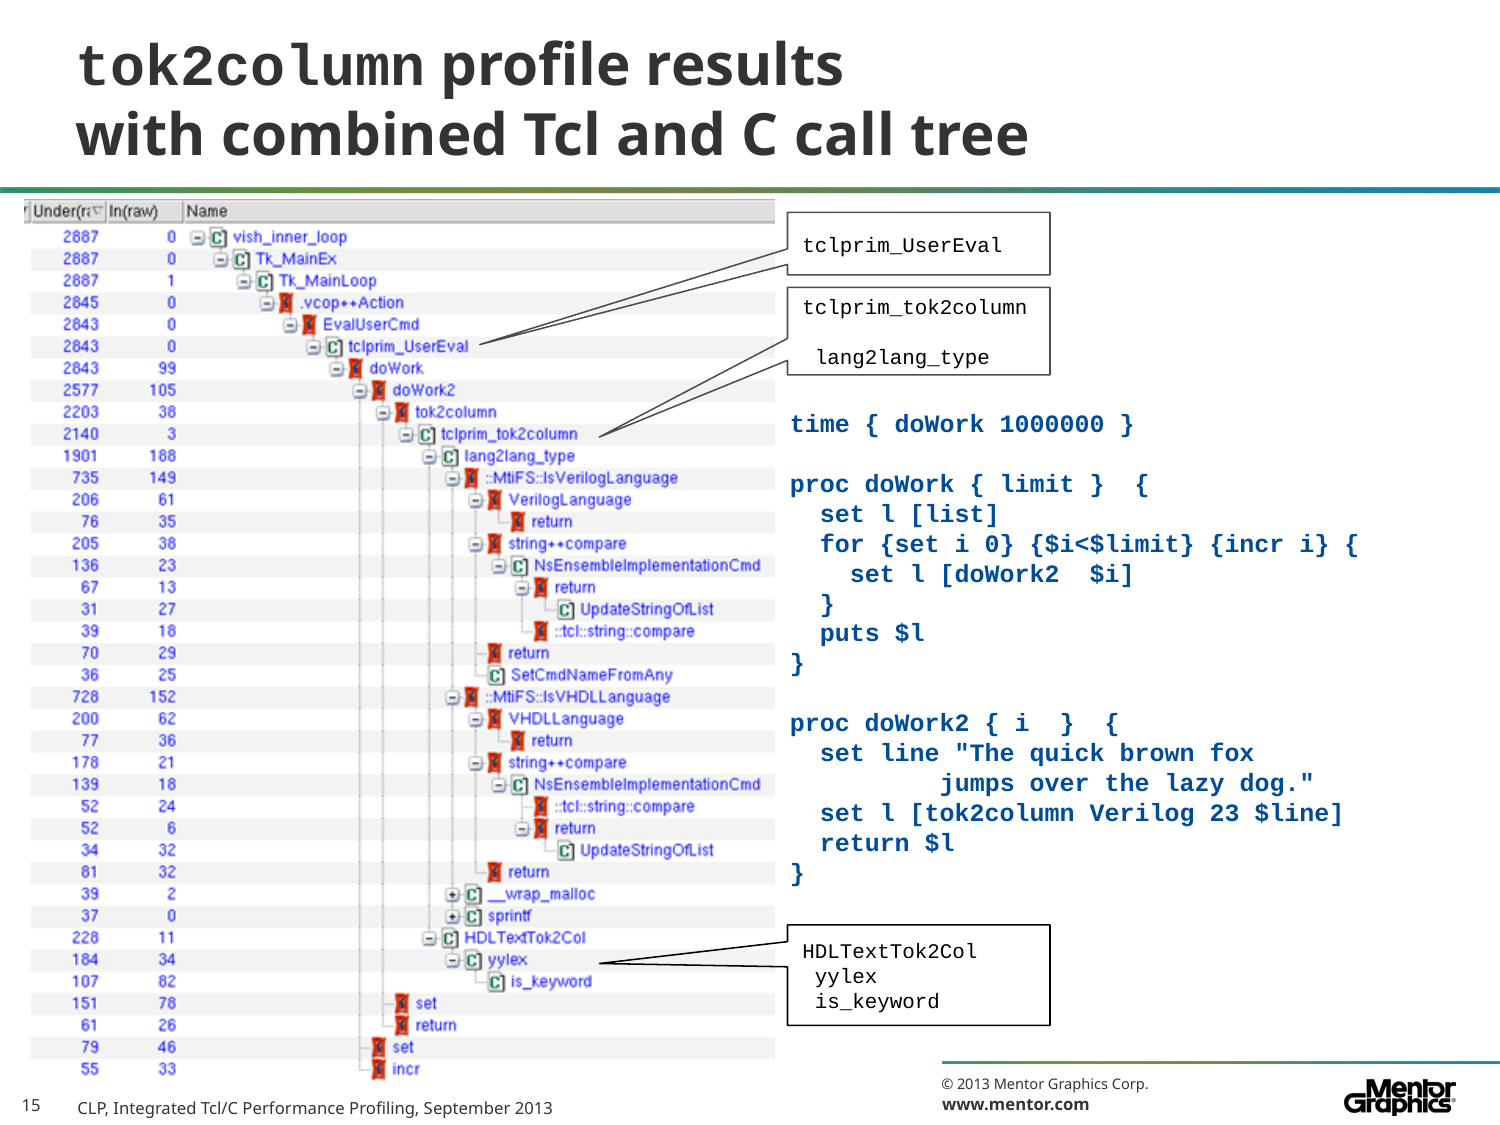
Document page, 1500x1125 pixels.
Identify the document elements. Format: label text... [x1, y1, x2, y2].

slide_number 15 [0, 1087, 63, 1125]
picture [0, 176, 1500, 1125]
text_box time { doWork 1000000 } proc doWork { limit } { set l [list] for {set i 0} {$i<$limit} {incr i} { set l [doWork2 $i] } puts $l } proc doWork2 { i } { set line "The quick brown fox jumps over the lazy dog." set l [tok2column Verilog 23 $line] return $l } [779, 399, 1400, 924]
text_box tclprim_tok2column lang2lang_type [779, 287, 1051, 375]
title tok2column profile results with combined Tcl and C call tree [0, 0, 1500, 176]
footer CLP, Integrated Tcl/C Performance Profiling, September 2013 [63, 1086, 918, 1125]
text_box tclprim_UserEval [779, 212, 1051, 275]
text_box HDLTextTok2Col yylex is_keyword [779, 924, 1051, 1026]
